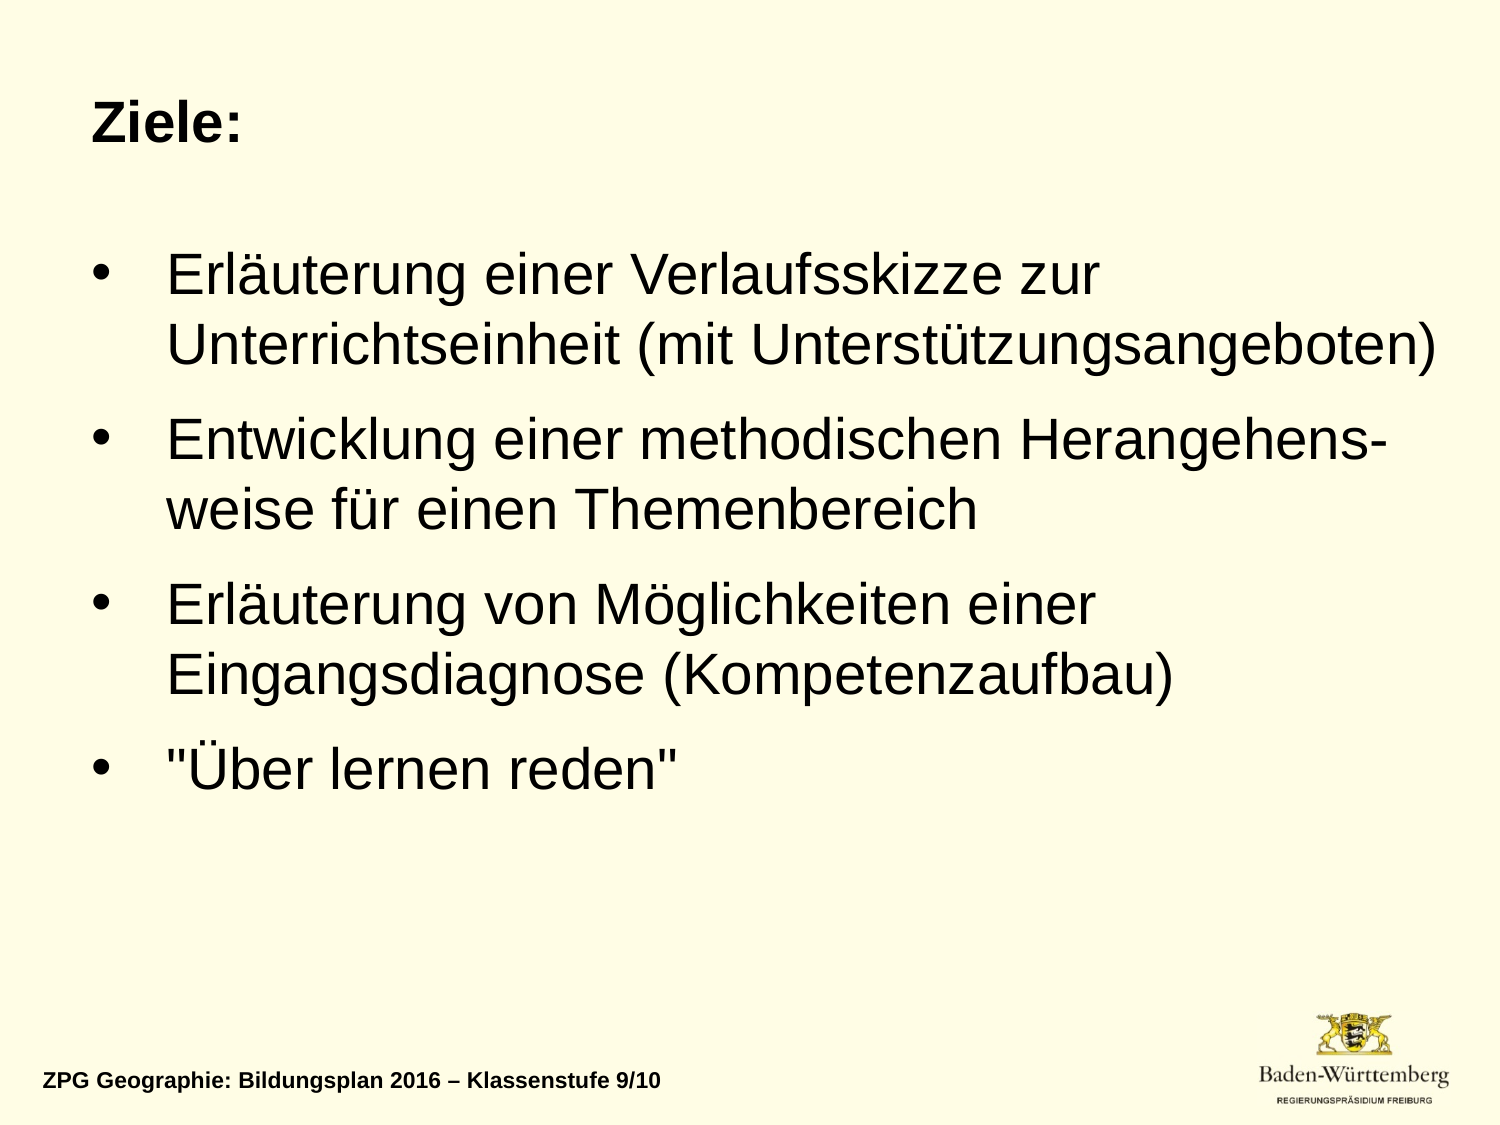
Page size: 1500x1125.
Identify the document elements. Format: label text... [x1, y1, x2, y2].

picture [1257, 1011, 1451, 1106]
text_box Ziele: Erläuterung einer Verlaufsskizze zur Unterrichtseinheit (mit Unterstützungsangeboten) Entwicklung einer methodischen Herangehens-weise für einen Themenbereich Erläuterung von Möglichkeiten einer Eingangsdiagnose (Kompetenzaufbau) "Über lernen reden" [76, 76, 1471, 892]
